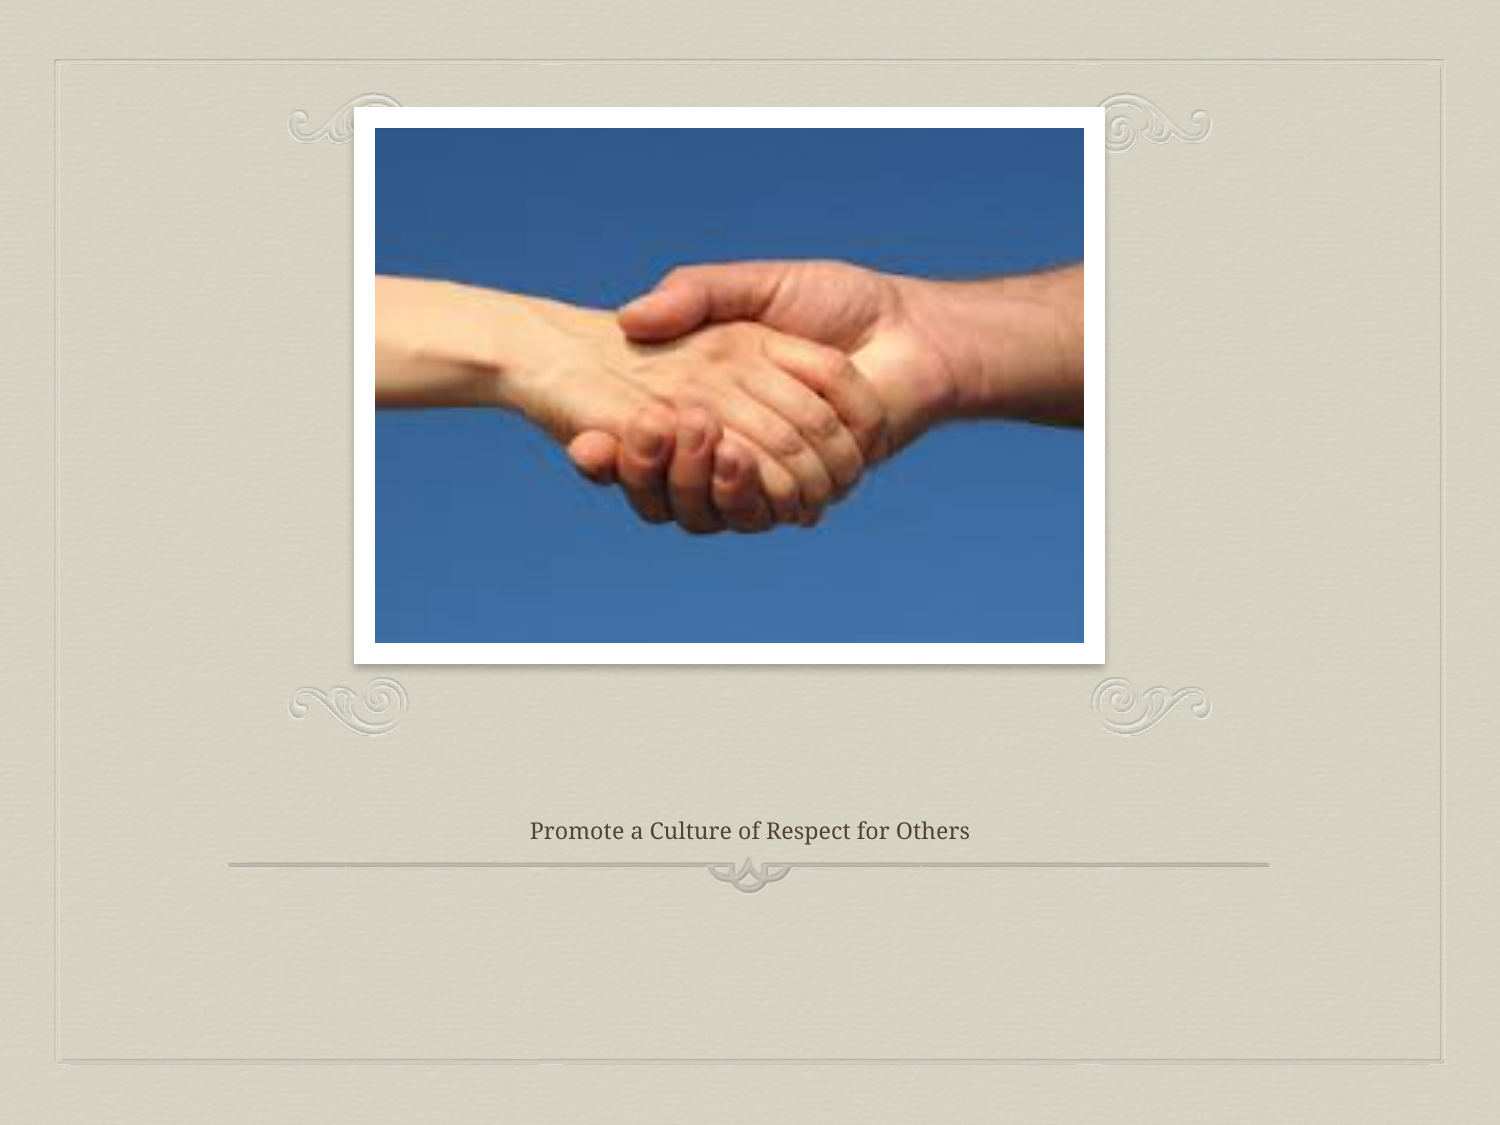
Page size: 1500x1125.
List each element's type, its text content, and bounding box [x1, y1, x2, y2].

picture [0, 0, 1500, 1125]
title Promote a Culture of Respect for Others [210, 722, 1290, 852]
